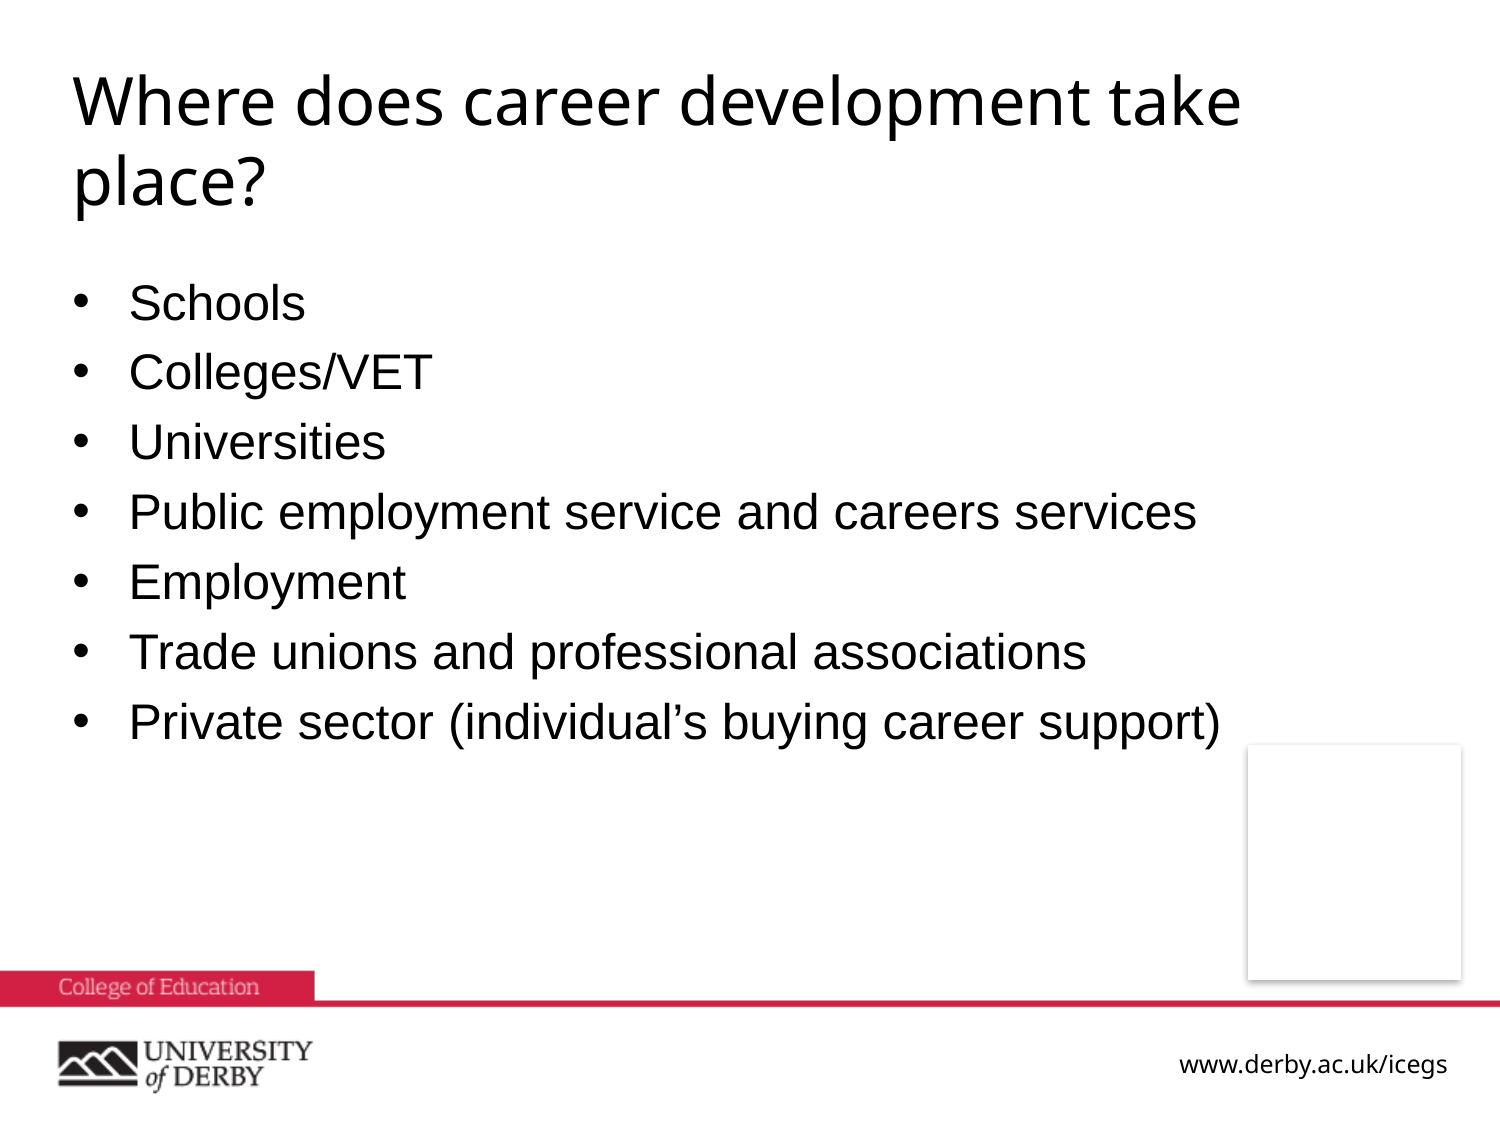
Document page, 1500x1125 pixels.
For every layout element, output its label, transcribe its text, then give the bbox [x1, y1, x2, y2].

title Where does career development take place? [57, 45, 1425, 233]
list Schools Colleges/VET Universities Public employment service and careers services Employment Trade unions and professional associations Private sector (individual’s buying career support) [57, 262, 1425, 934]
